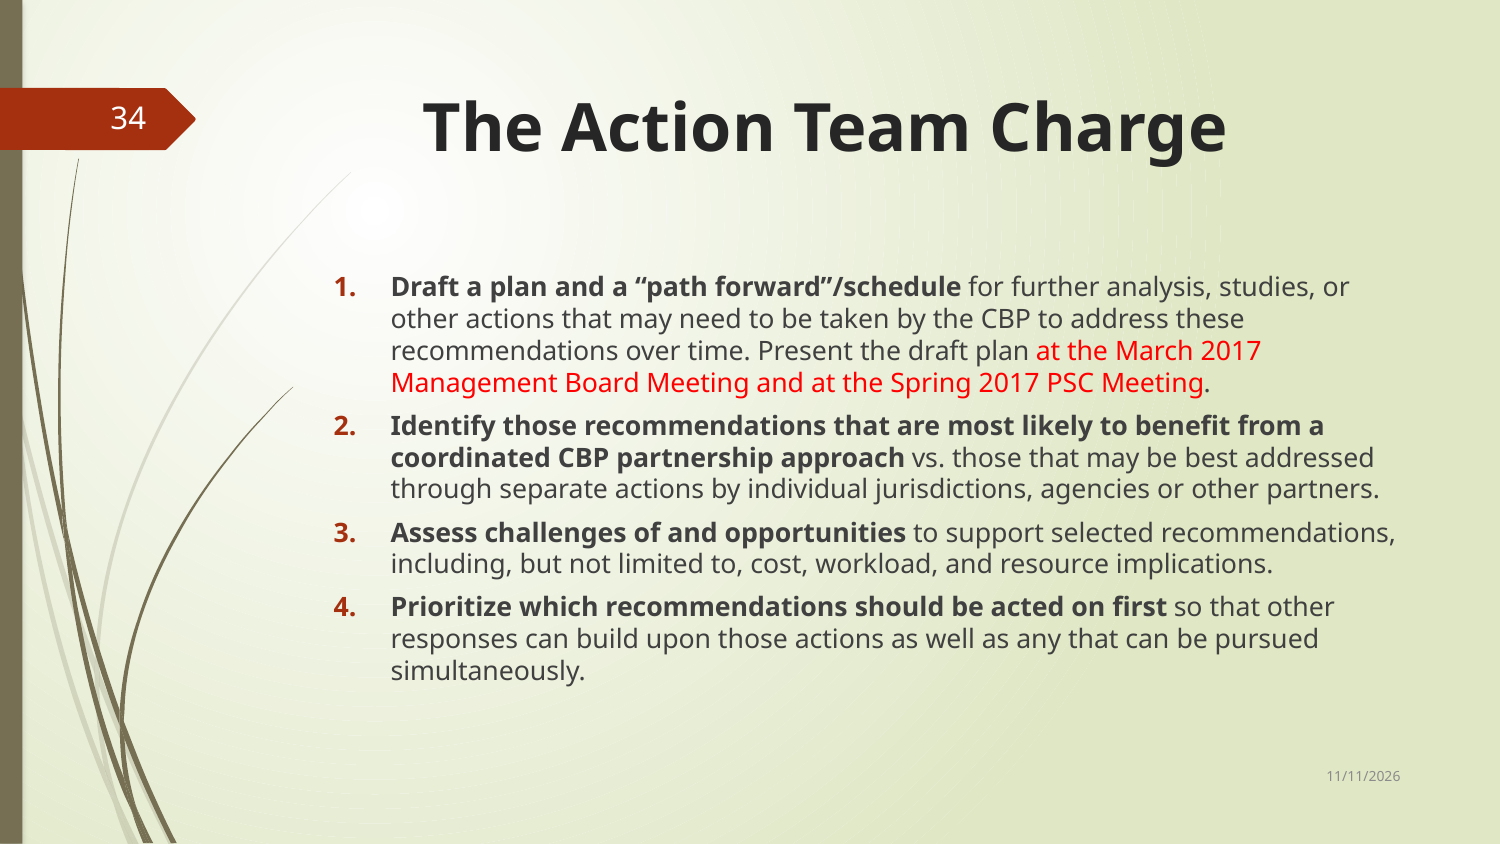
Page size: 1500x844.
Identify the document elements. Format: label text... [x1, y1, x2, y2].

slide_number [1274, 754, 1416, 800]
list Draft a plan and a “path forward”/schedule for further analysis, studies, or other actions that may need to be taken by the CBP to address these recommendations over time. Present the draft plan at the March 2017 Management Board Meeting and at the Spring 2017 PSC Meeting. Identify those recommendations that are most likely to benefit from a coordinated CBP partnership approach vs. those that may be best addressed through separate actions by individual jurisdictions, agencies or other partners. Assess challenges of and opportunities to support selected recommendations, including, but not limited to, cost, workload, and resource implications. Prioritize which recommendations should be acted on first so that other responses can build upon those actions as well as any that can be pursued simultaneously. [318, 262, 1416, 728]
slide_number 34 [65, 96, 162, 142]
title The Action Team Charge [319, 76, 1416, 235]
